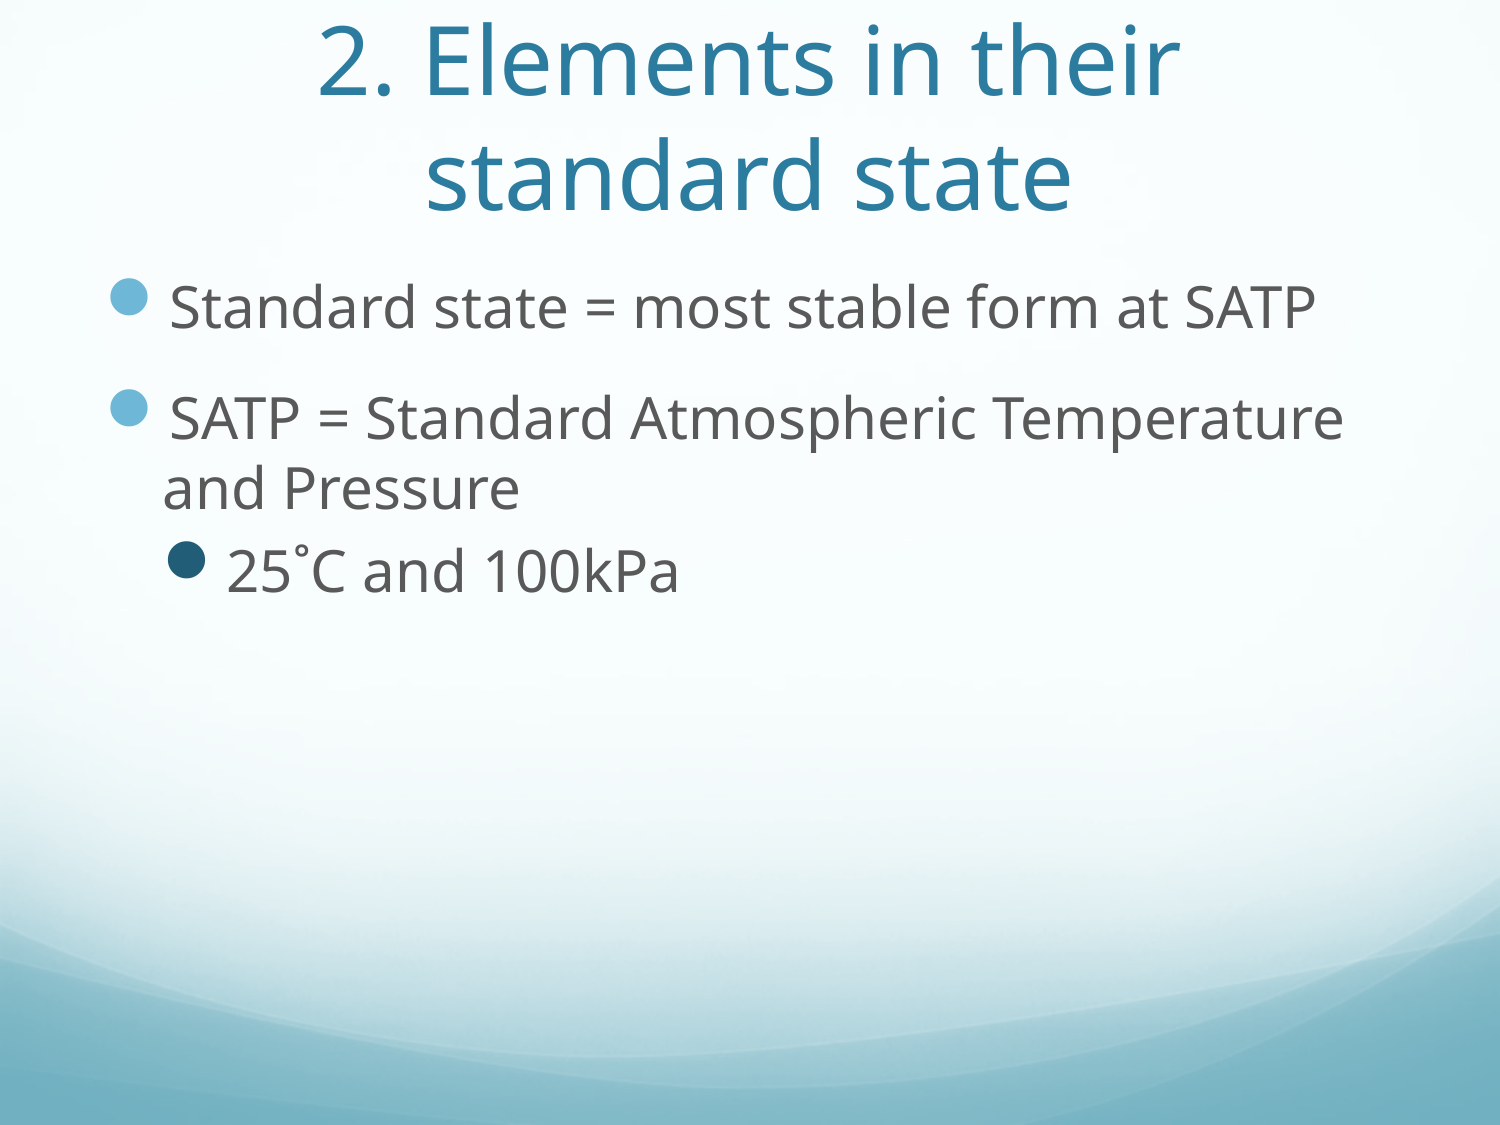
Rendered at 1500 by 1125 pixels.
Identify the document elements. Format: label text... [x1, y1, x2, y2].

title 2. Elements in their standard state [90, 17, 1410, 237]
list Standard state = most stable form at SATP SATP = Standard Atmospheric Temperature and Pressure 25˚C and 100kPa [90, 262, 1410, 975]
